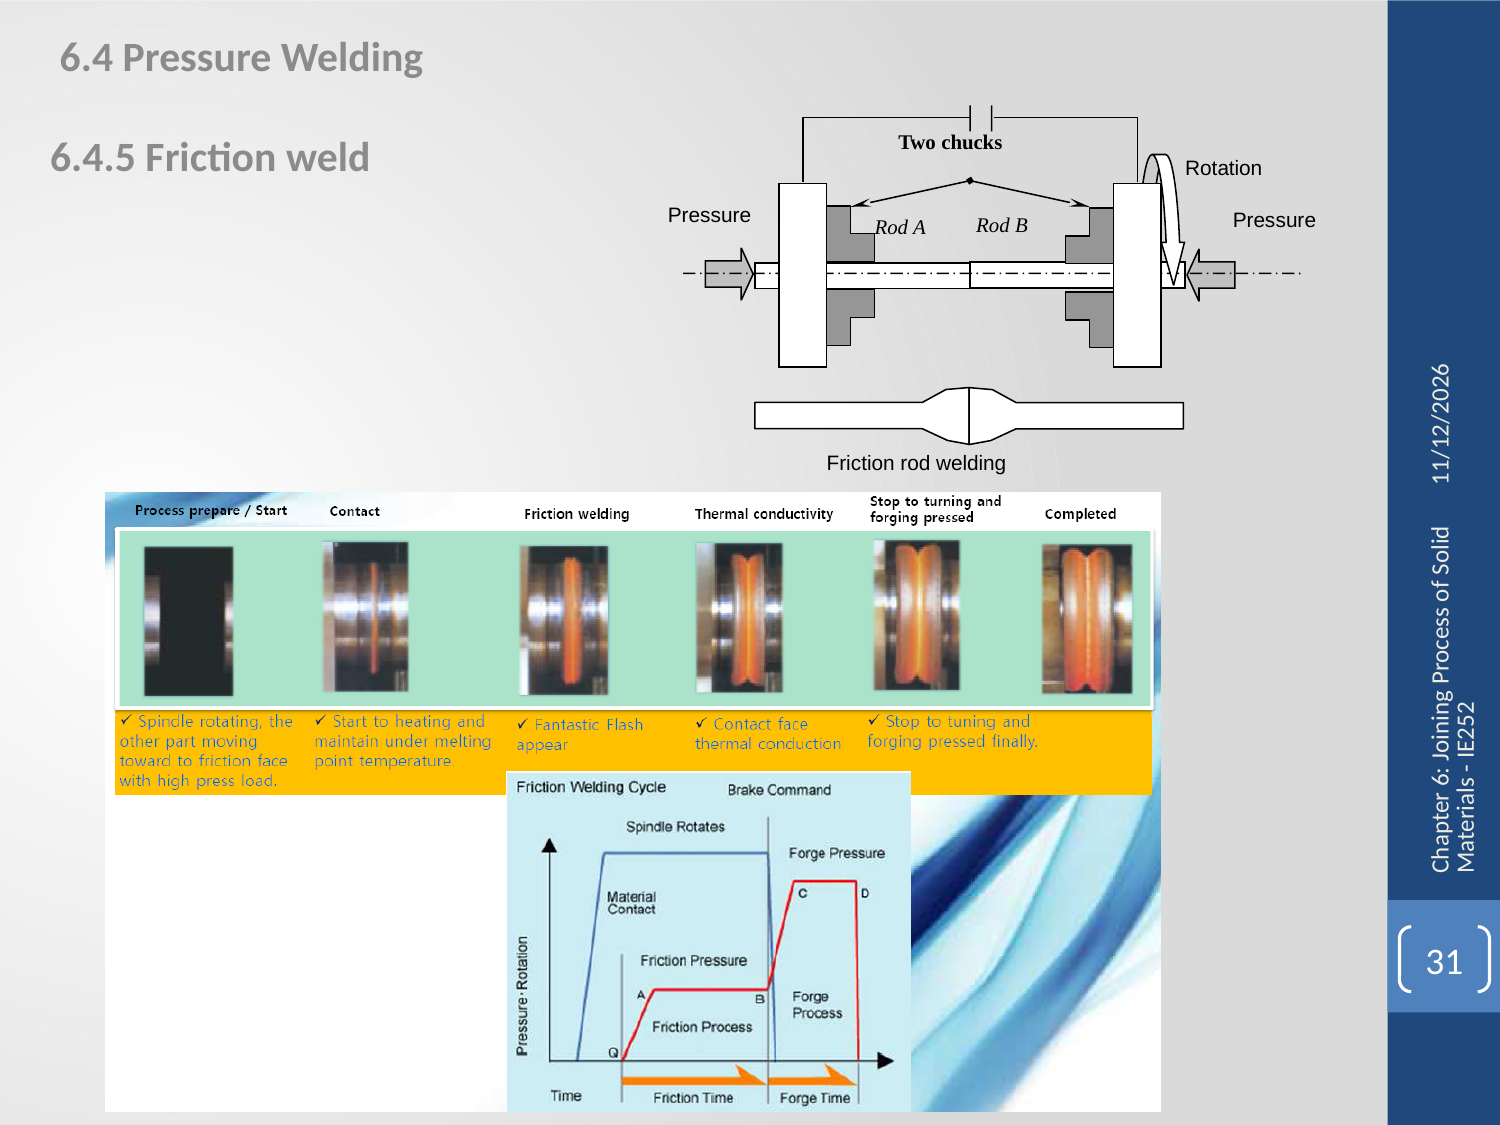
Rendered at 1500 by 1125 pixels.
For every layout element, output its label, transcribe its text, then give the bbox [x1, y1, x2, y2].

footer Chapter 6: Joining Process of Solid Materials - IE252 [1408, 500, 1469, 889]
slide_number 31 [1397, 925, 1492, 994]
text_box 6.4 Pressure Welding 6.4.5 Friction weld [35, 93, 1311, 188]
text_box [667, 105, 1353, 502]
picture [105, 491, 1161, 1113]
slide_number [1408, 100, 1469, 500]
